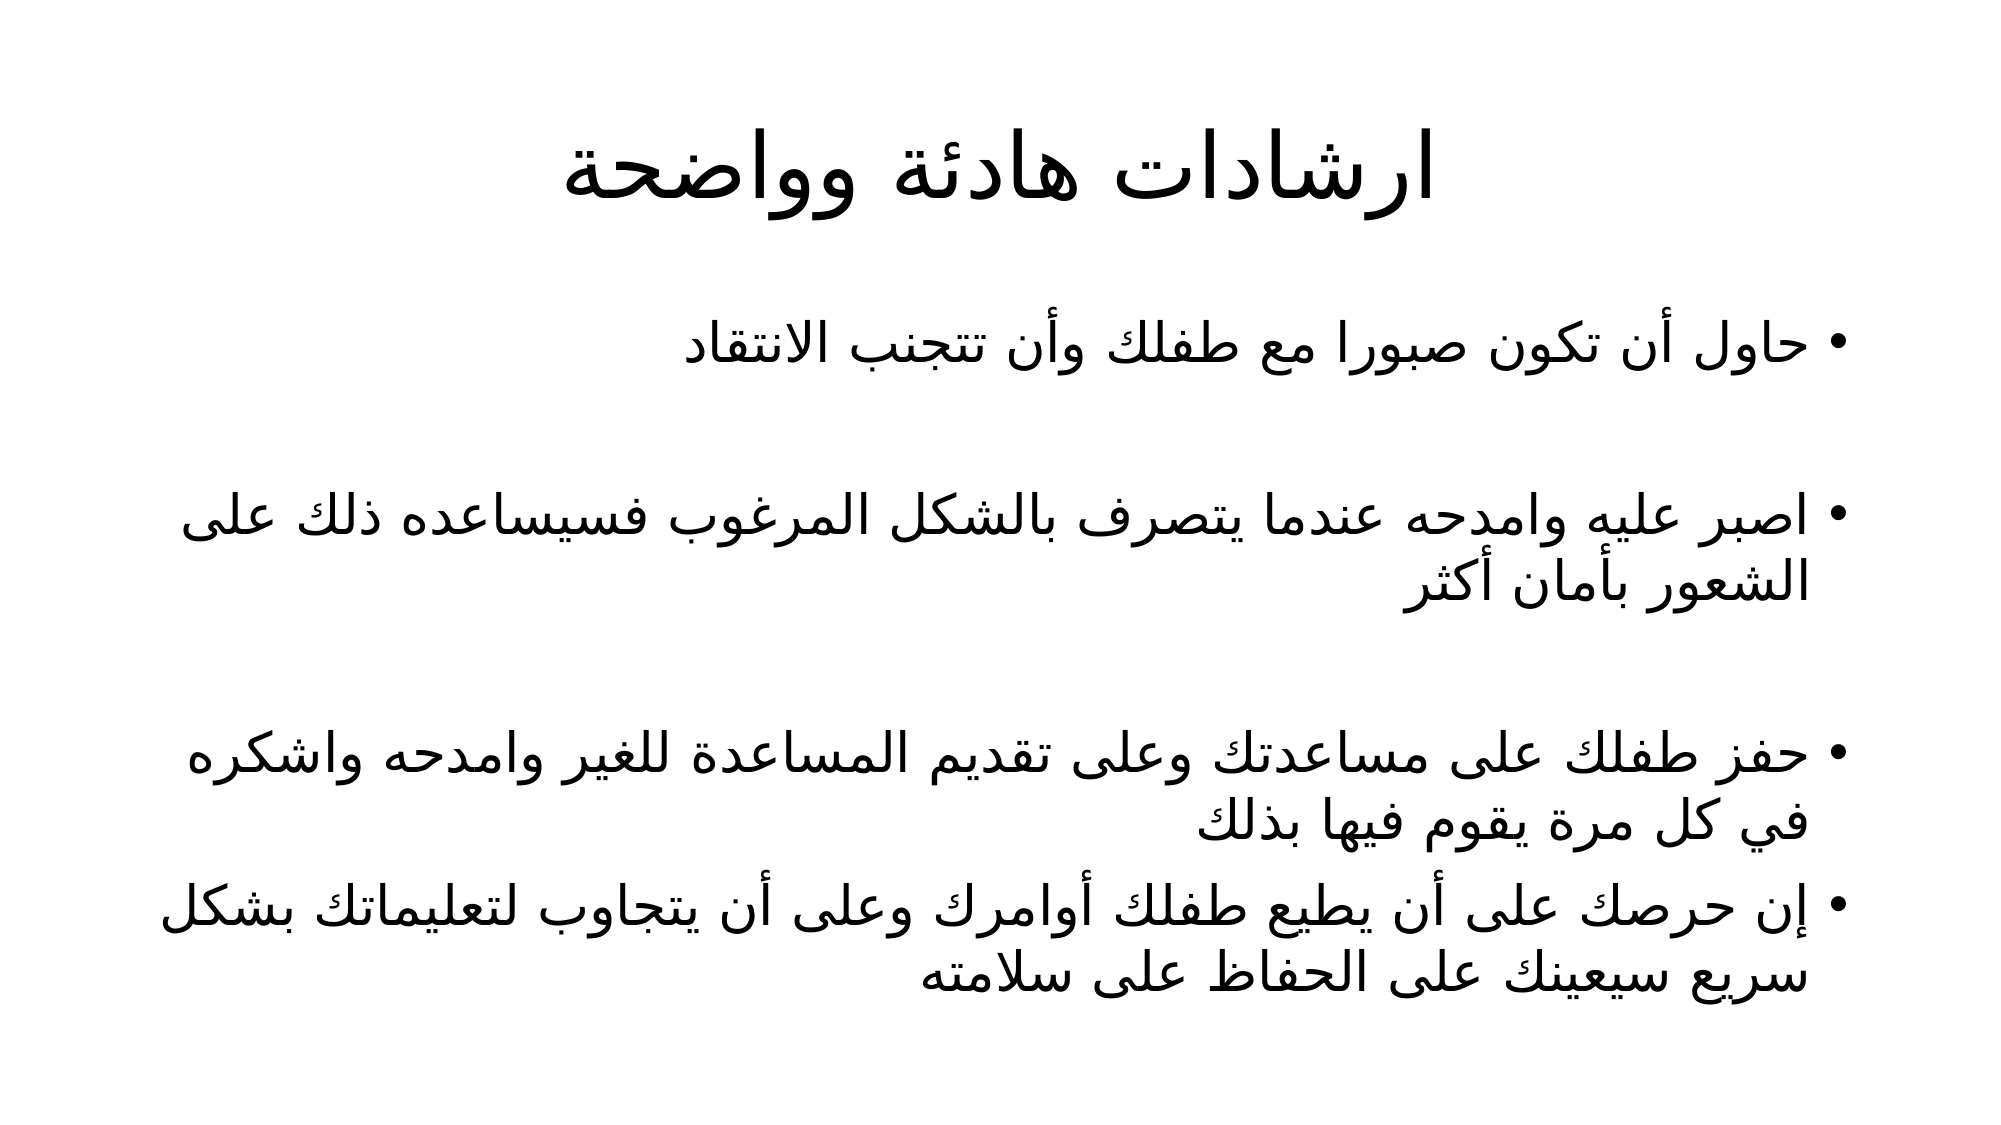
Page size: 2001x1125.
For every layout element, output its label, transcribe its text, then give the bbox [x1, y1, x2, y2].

list حاول أن تكون صبورا مع طفلك وأن تتجنب الانتقاد اصبر عليه وامدحه عندما يتصرف بالشكل المرغوب فسيساعده ذلك على الشعور بأمان أكثر حفز طفلك على مساعدتك وعلى تقديم المساعدة للغير وامدحه واشكره في كل مرة يقوم فيها بذلك إن حرصك على أن يطيع طفلك أوامرك وعلى أن يتجاوب لتعليماتك بشكل سريع سيعينك على الحفاظ على سلامته [90, 299, 1863, 1014]
title ارشادات هادئة وواضحة [137, 59, 1863, 278]
